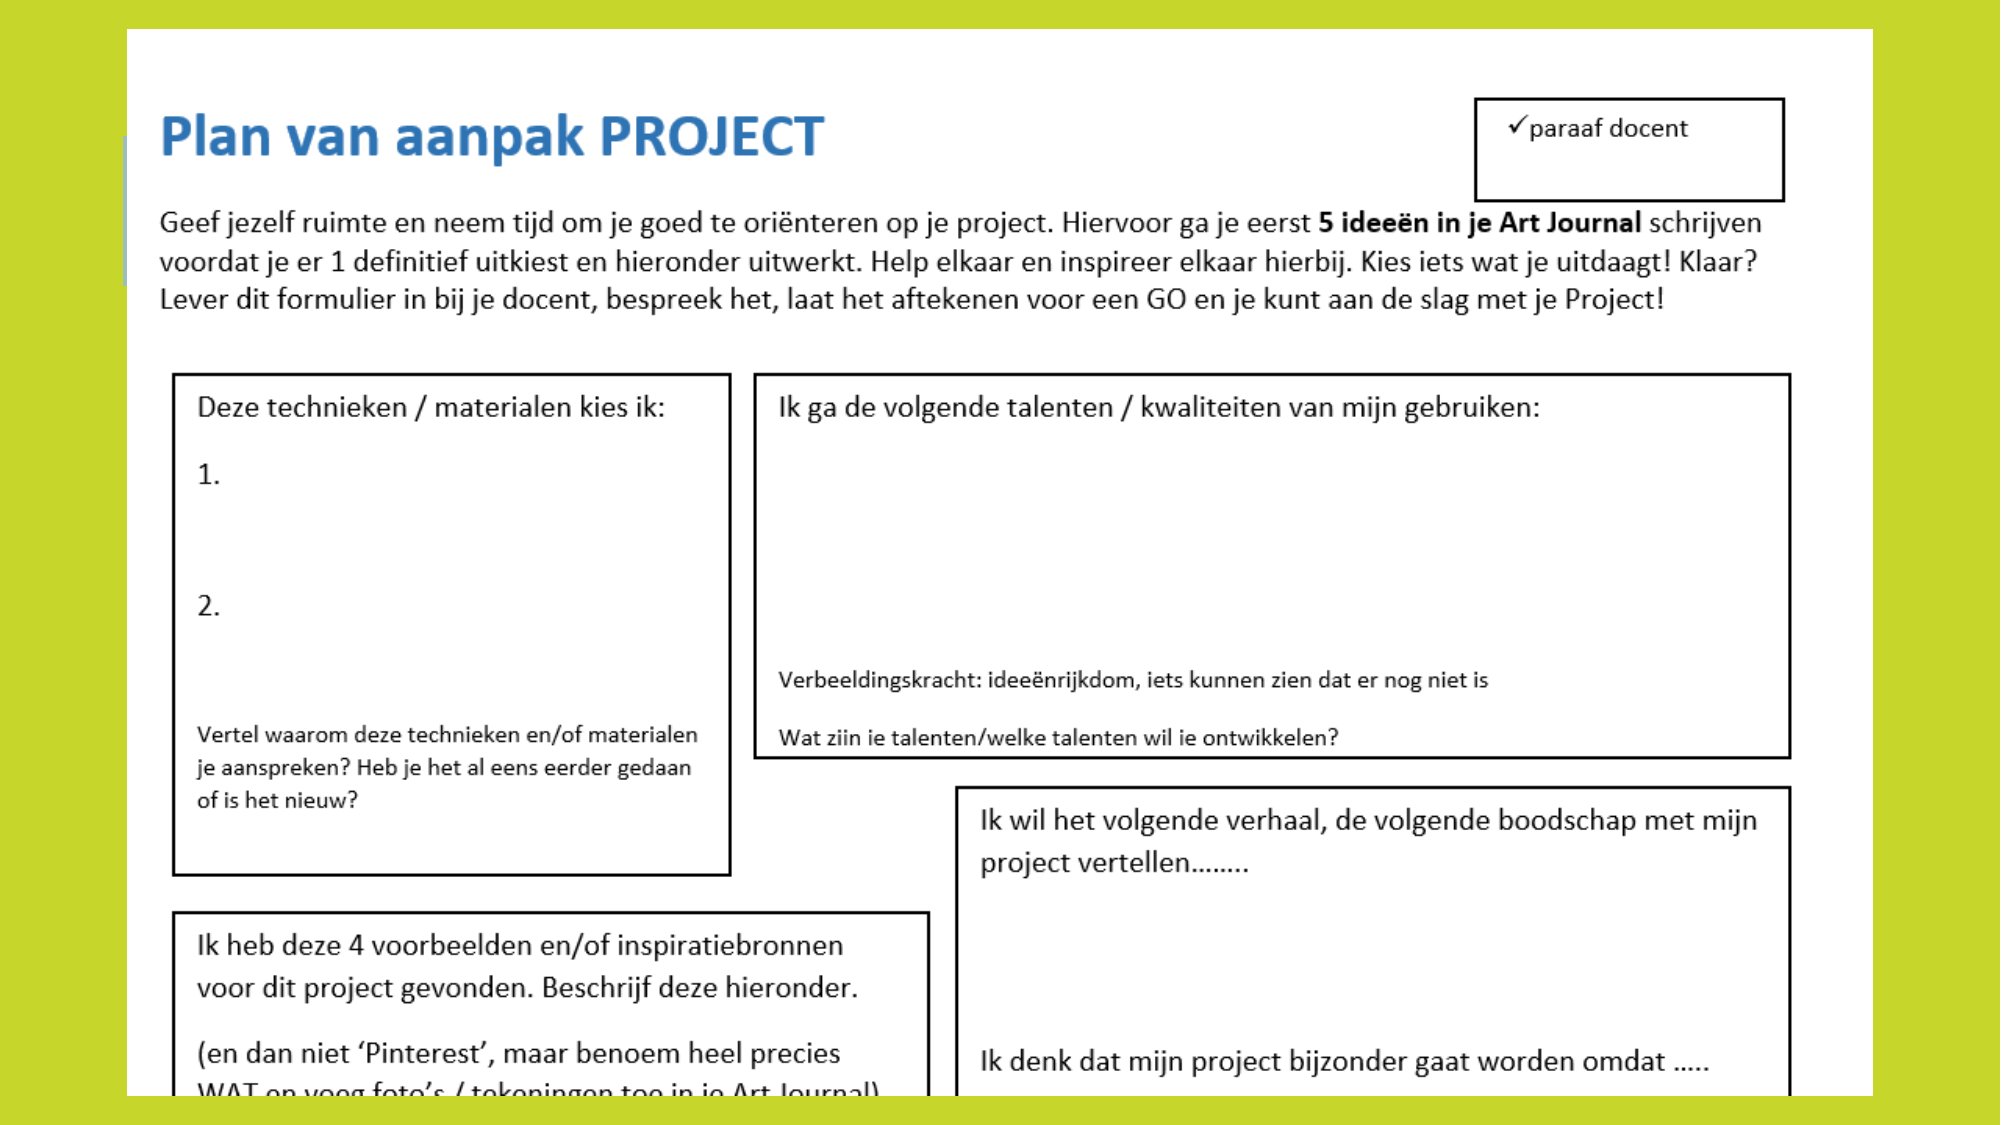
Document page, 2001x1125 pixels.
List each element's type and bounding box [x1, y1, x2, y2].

picture [126, 29, 1873, 1096]
